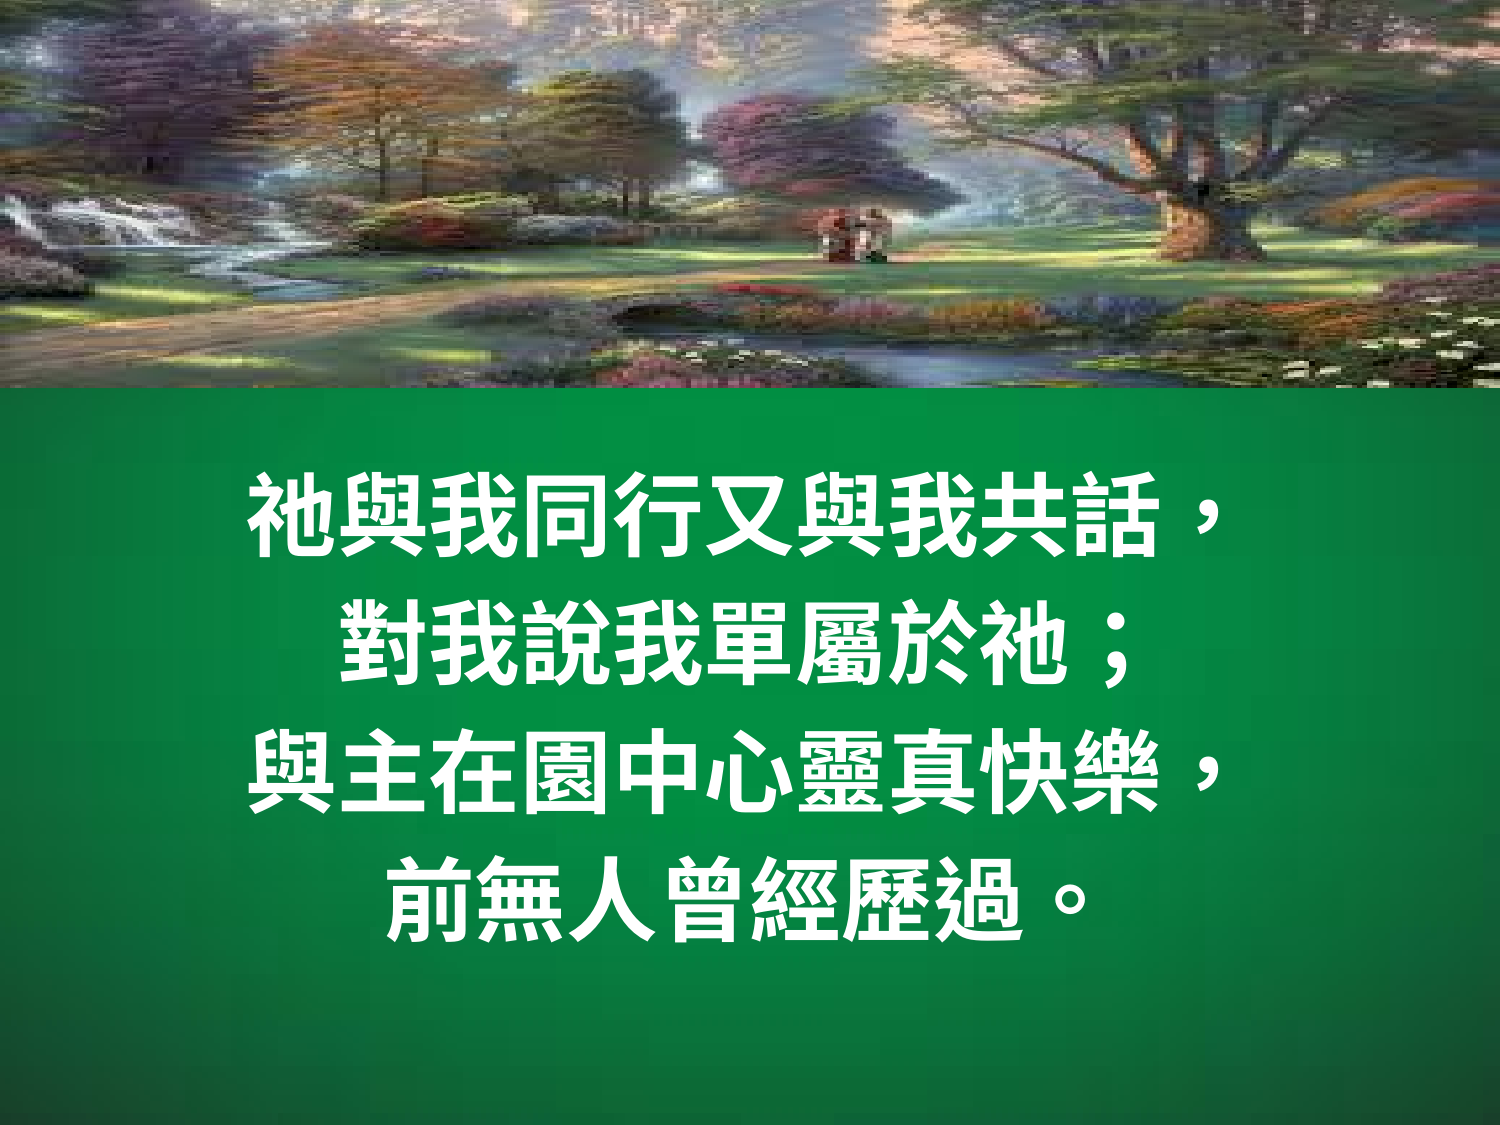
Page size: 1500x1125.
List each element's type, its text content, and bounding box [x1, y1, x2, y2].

subtitle 祂與我同行又與我共話， 對我說我單屬於祂； 與主在園中心靈真快樂， 前無人曾經歷過。 [125, 450, 1375, 1025]
picture [0, 0, 1500, 1125]
